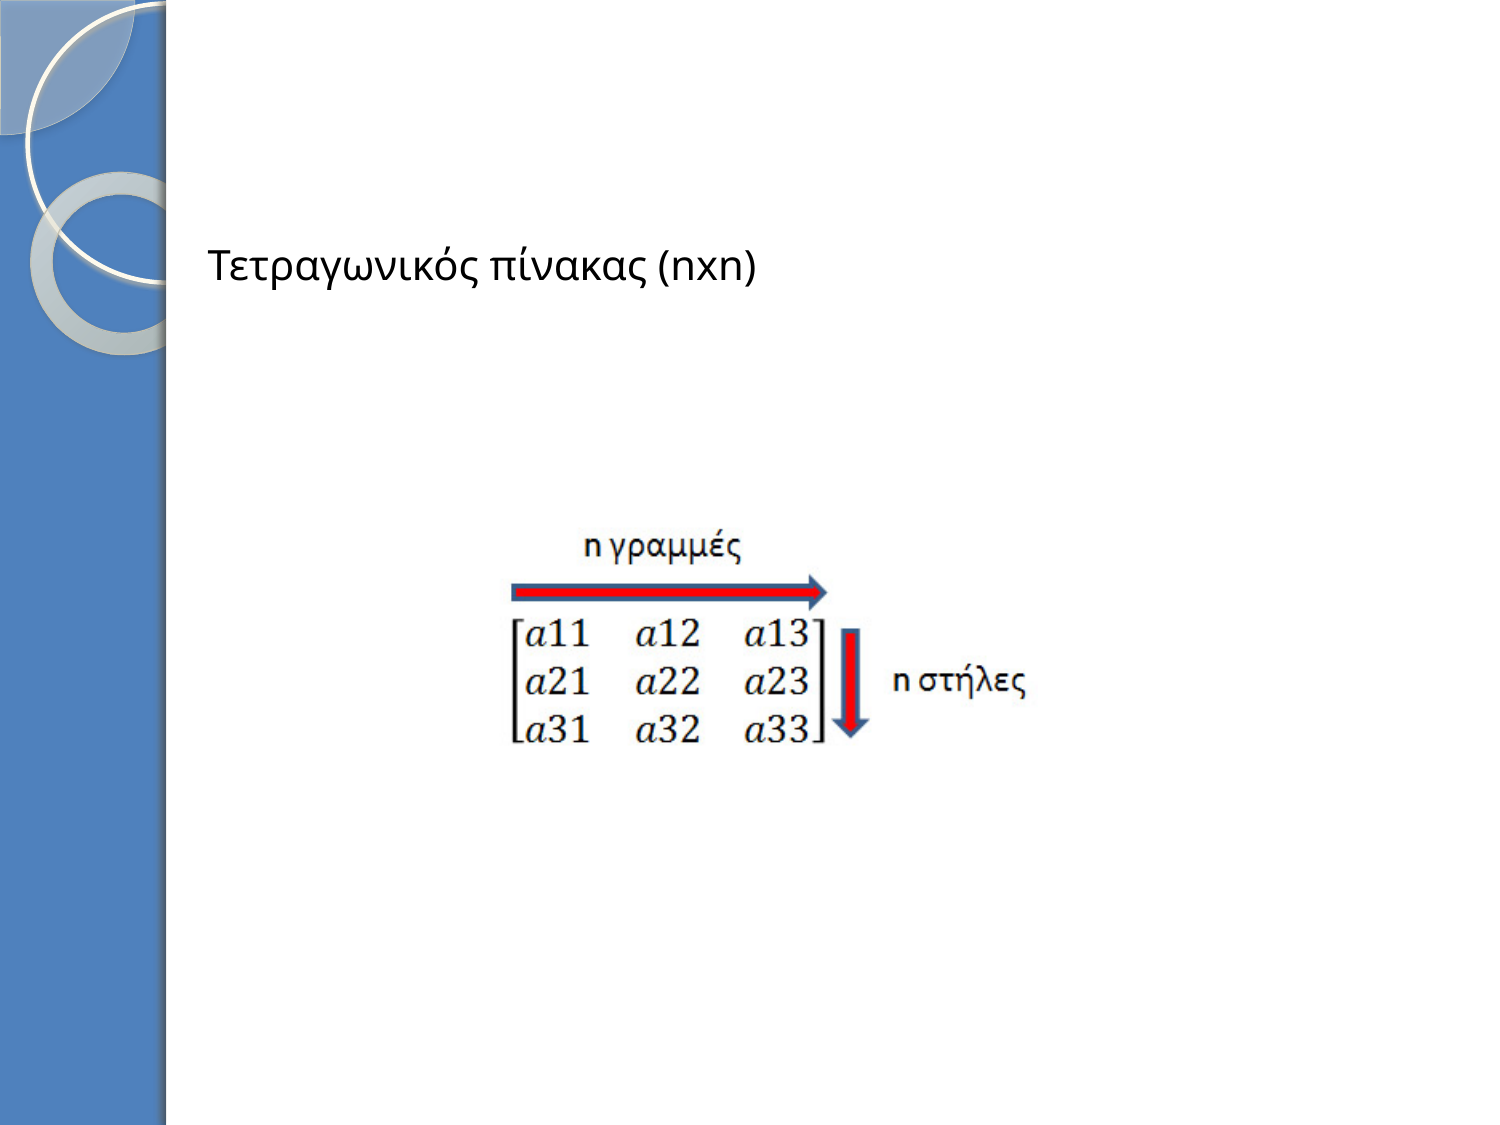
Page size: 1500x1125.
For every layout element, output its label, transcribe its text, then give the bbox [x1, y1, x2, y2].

picture [462, 514, 1038, 773]
text_box Τετραγωνικός πίνακας (nxn) [192, 231, 772, 297]
